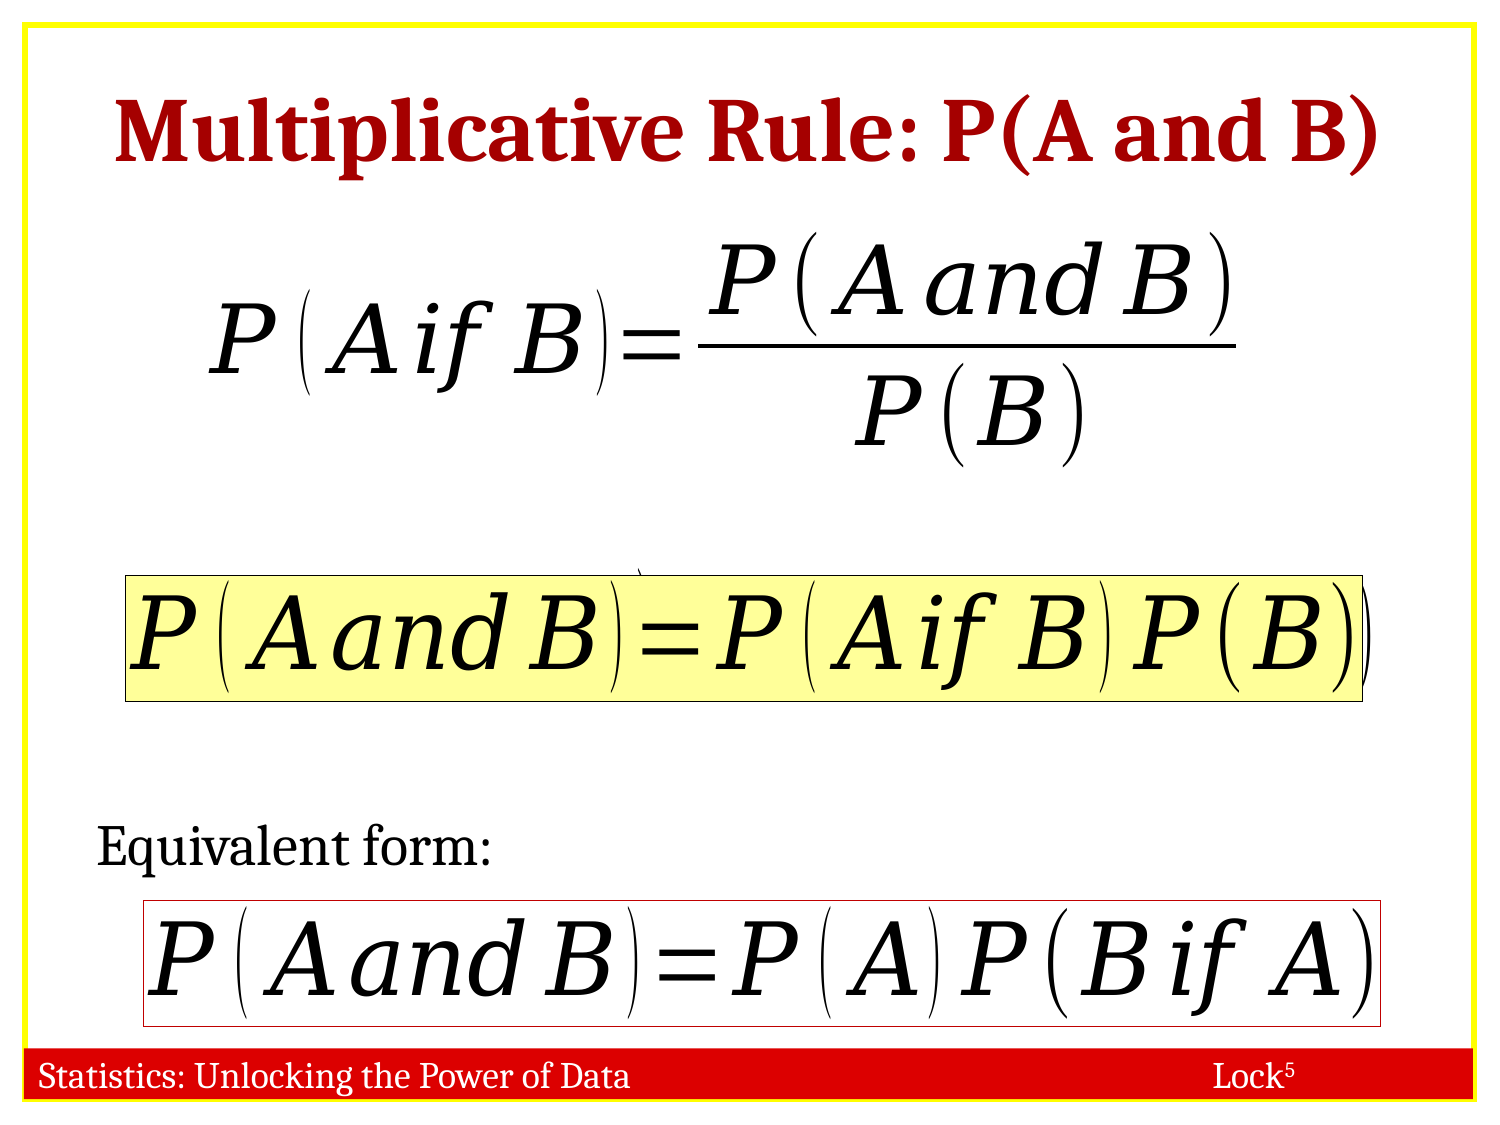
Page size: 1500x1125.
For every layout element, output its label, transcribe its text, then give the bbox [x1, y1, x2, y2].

text_box Equivalent form: [81, 800, 724, 885]
text_box [124, 512, 632, 800]
text_box Multiplicative Rule: P(A and B) [81, 62, 1419, 225]
